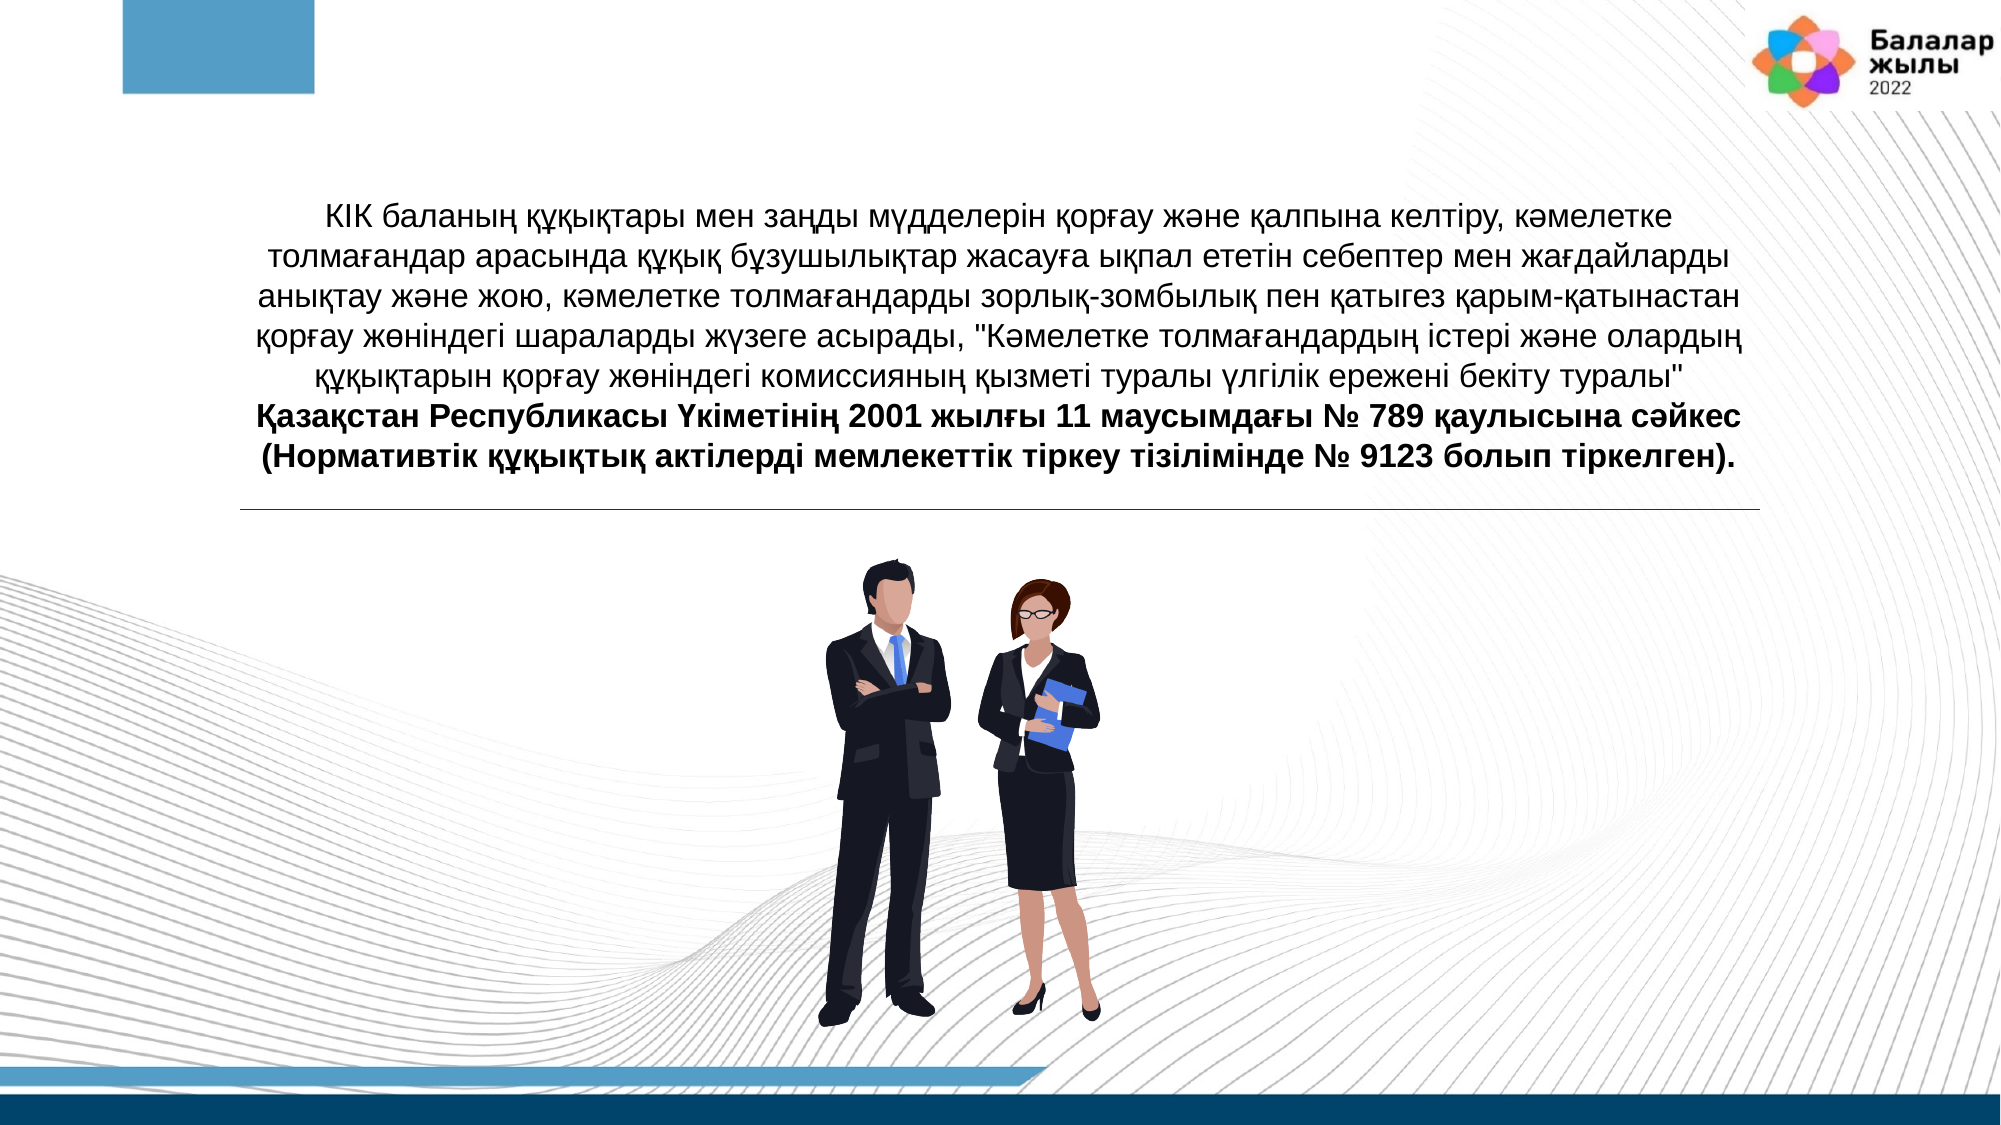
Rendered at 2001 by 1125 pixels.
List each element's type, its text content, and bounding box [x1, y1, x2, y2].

picture [0, 0, 2001, 1125]
text_box КІК баланың құқықтары мен заңды мүдделерін қорғау және қалпына келтіру, кәмелетке толмағандар арасында құқық бұзушылықтар жасауға ықпал ететін себептер мен жағдайларды анықтау және жою, кәмелетке толмағандарды зорлық-зомбылық пен қатыгез қарым-қатынастан қорғау жөніндегі шараларды жүзеге асырады, "Кәмелетке толмағандардың істері және олардың құқықтарын қорғау жөніндегі комиссияның қызметі туралы үлгілік ережені бекіту туралы" Қазақстан Республикасы Үкіметінің 2001 жылғы 11 маусымдағы № 789 қаулысына сәйкес (Нормативтік құқықтық актілерді мемлекеттік тіркеу тізілімінде № 9123 болып тіркелген). [228, 186, 1772, 482]
